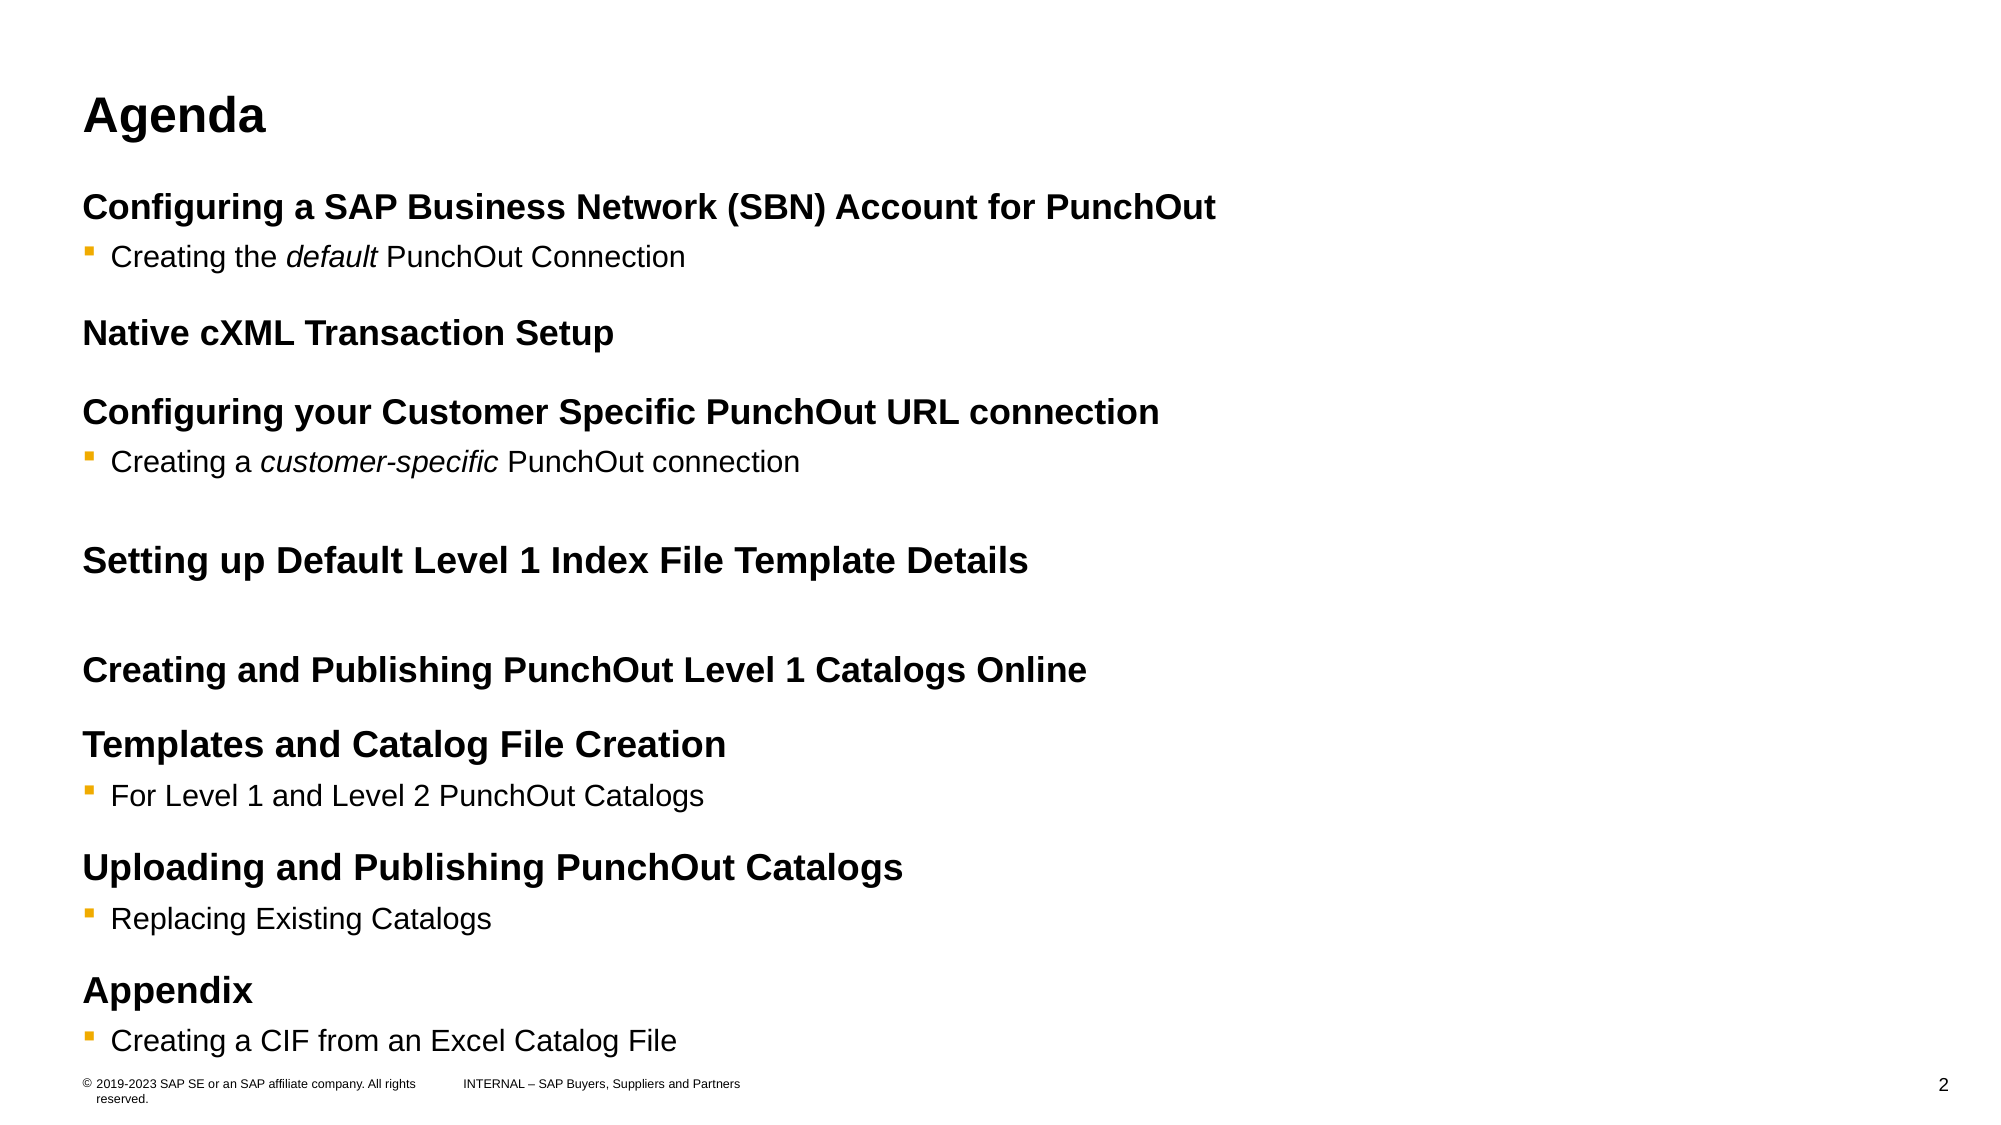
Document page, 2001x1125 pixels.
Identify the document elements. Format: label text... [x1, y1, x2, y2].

title Agenda [82, 82, 1918, 144]
list Configuring a SAP Business Network (SBN) Account for PunchOut Creating the default PunchOut Connection Native cXML Transaction Setup Configuring your Customer Specific PunchOut URL connection Creating a customer-specific PunchOut connection Setting up Default Level 1 Index File Template Details Creating and Publishing PunchOut Level 1 Catalogs Online Templates and Catalog File Creation For Level 1 and Level 2 PunchOut Catalogs Uploading and Publishing PunchOut Catalogs Replacing Existing Catalogs Appendix Creating a CIF from an Excel Catalog File [82, 184, 1918, 1062]
